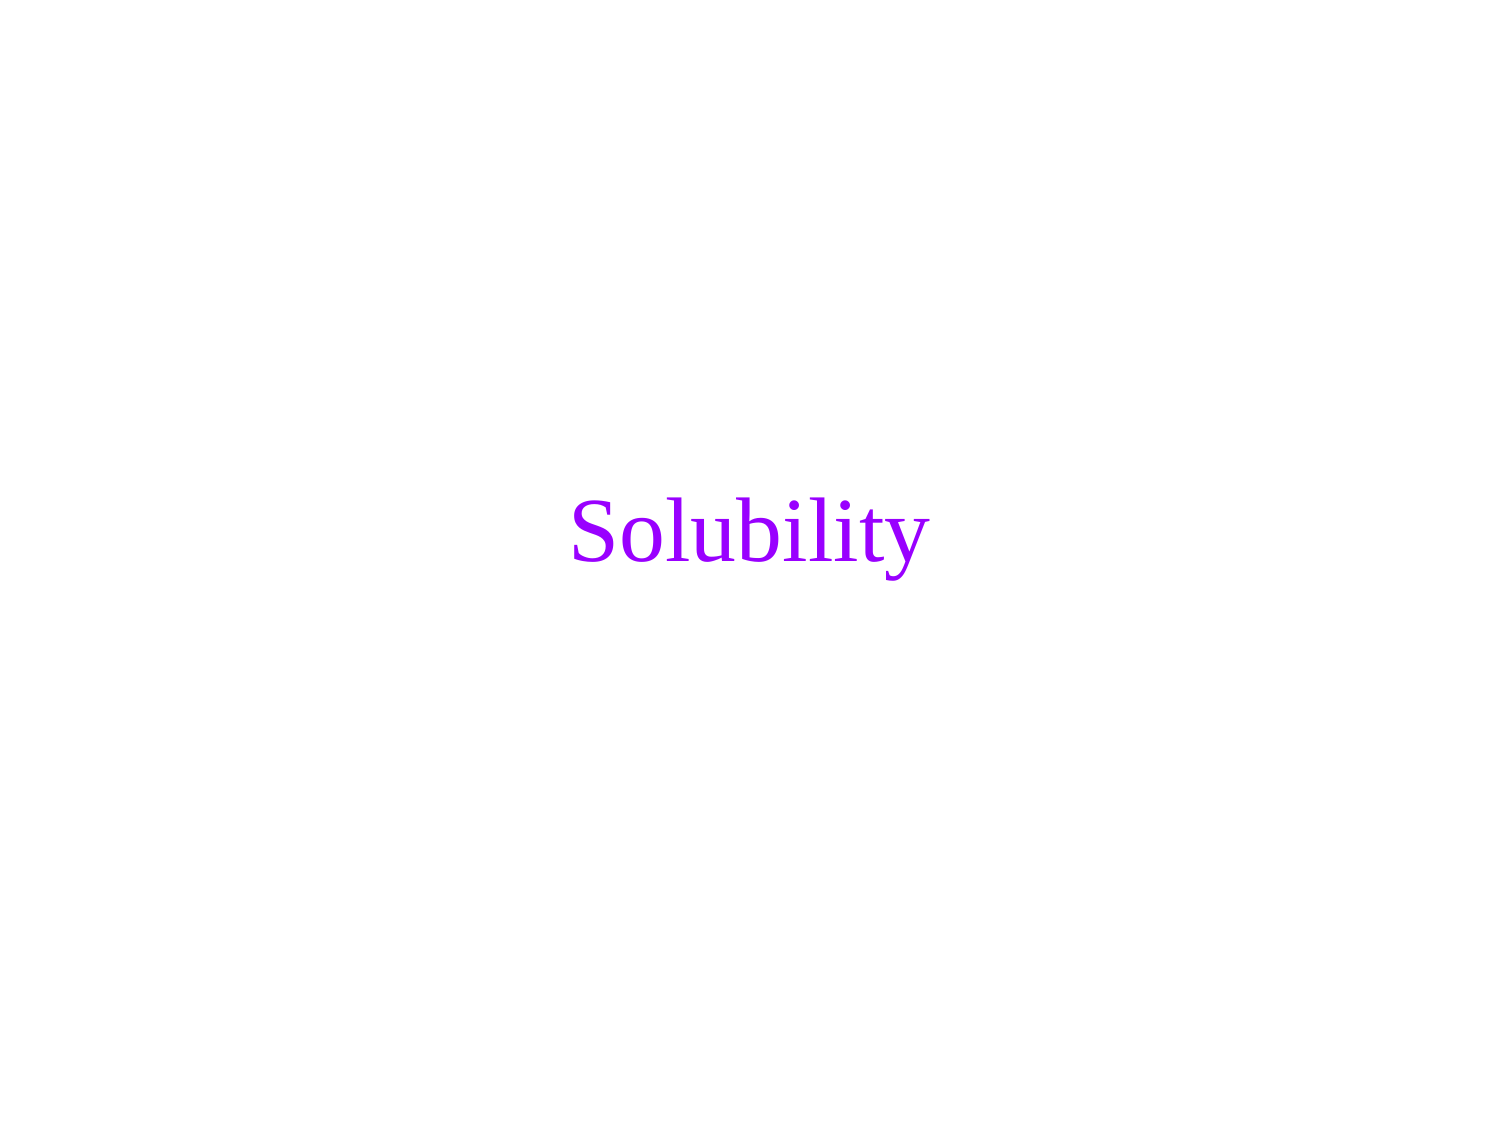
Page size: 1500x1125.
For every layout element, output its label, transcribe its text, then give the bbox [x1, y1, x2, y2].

text_box Solubility [112, 430, 1388, 619]
